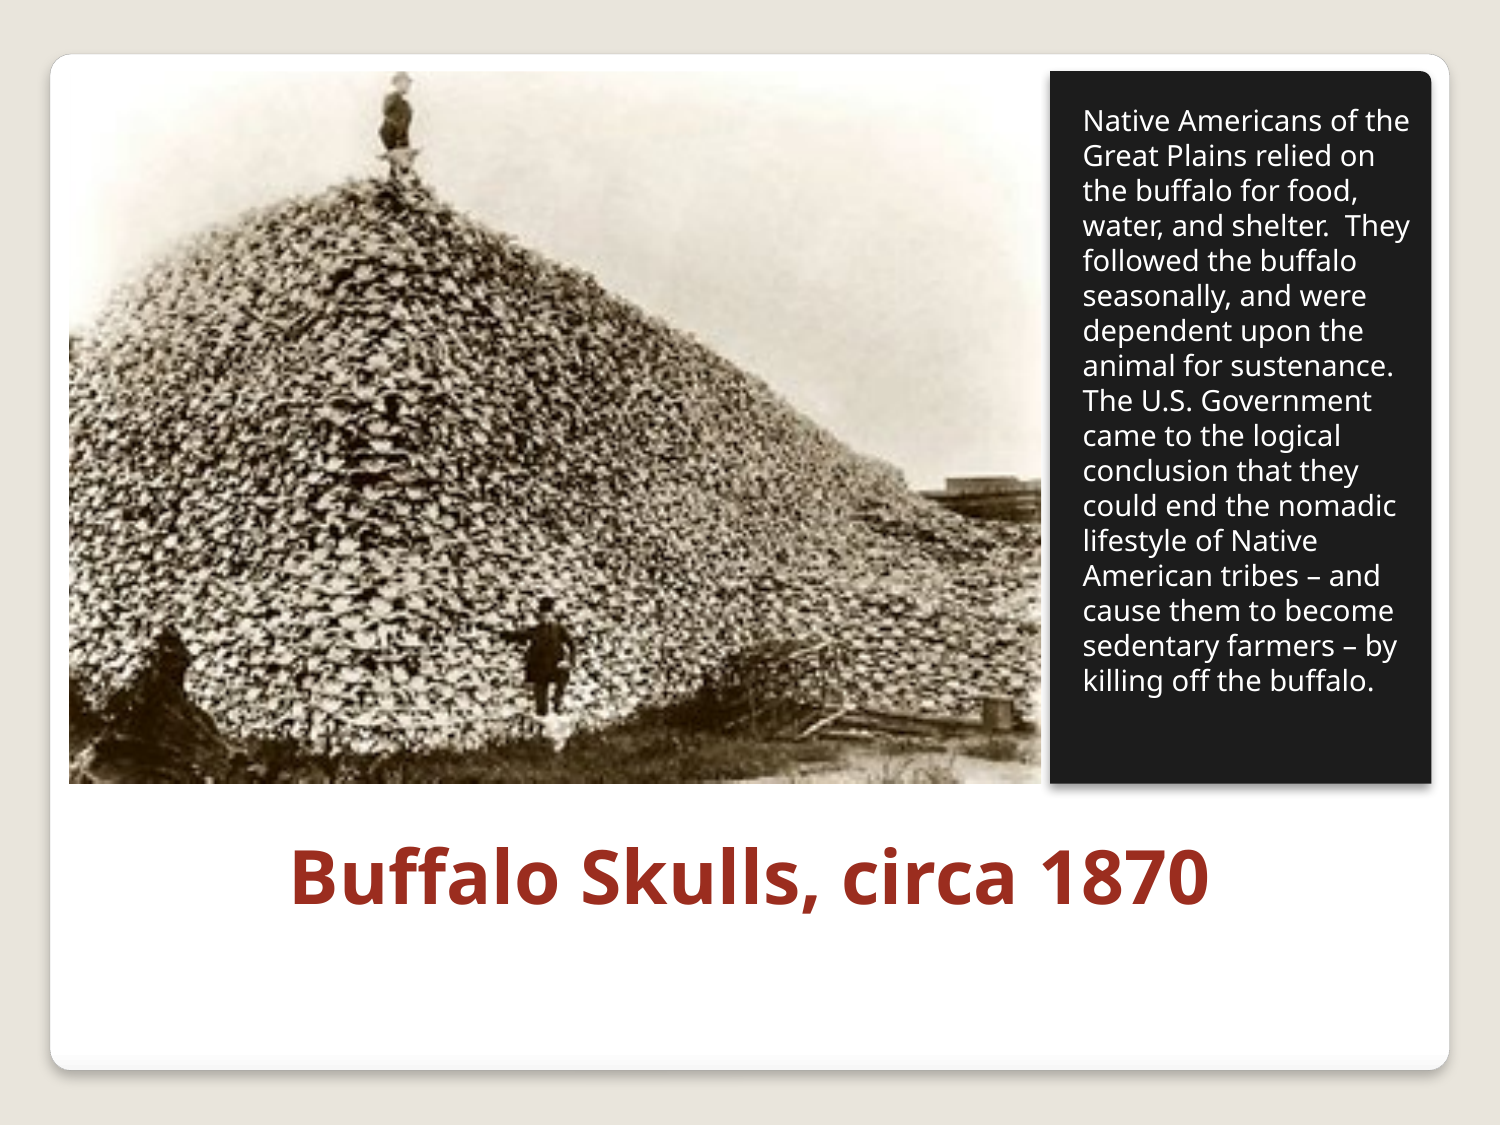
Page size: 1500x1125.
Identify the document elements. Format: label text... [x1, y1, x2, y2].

list Native Americans of the Great Plains relied on the buffalo for food, water, and shelter. They followed the buffalo seasonally, and were dependent upon the animal for sustenance. The U.S. Government came to the logical conclusion that they could end the nomadic lifestyle of Native American tribes – and cause them to become sedentary farmers – by killing off the buffalo. [1060, 87, 1428, 779]
picture [68, 71, 1042, 785]
title Buffalo Skulls, circa 1870 [75, 822, 1425, 995]
